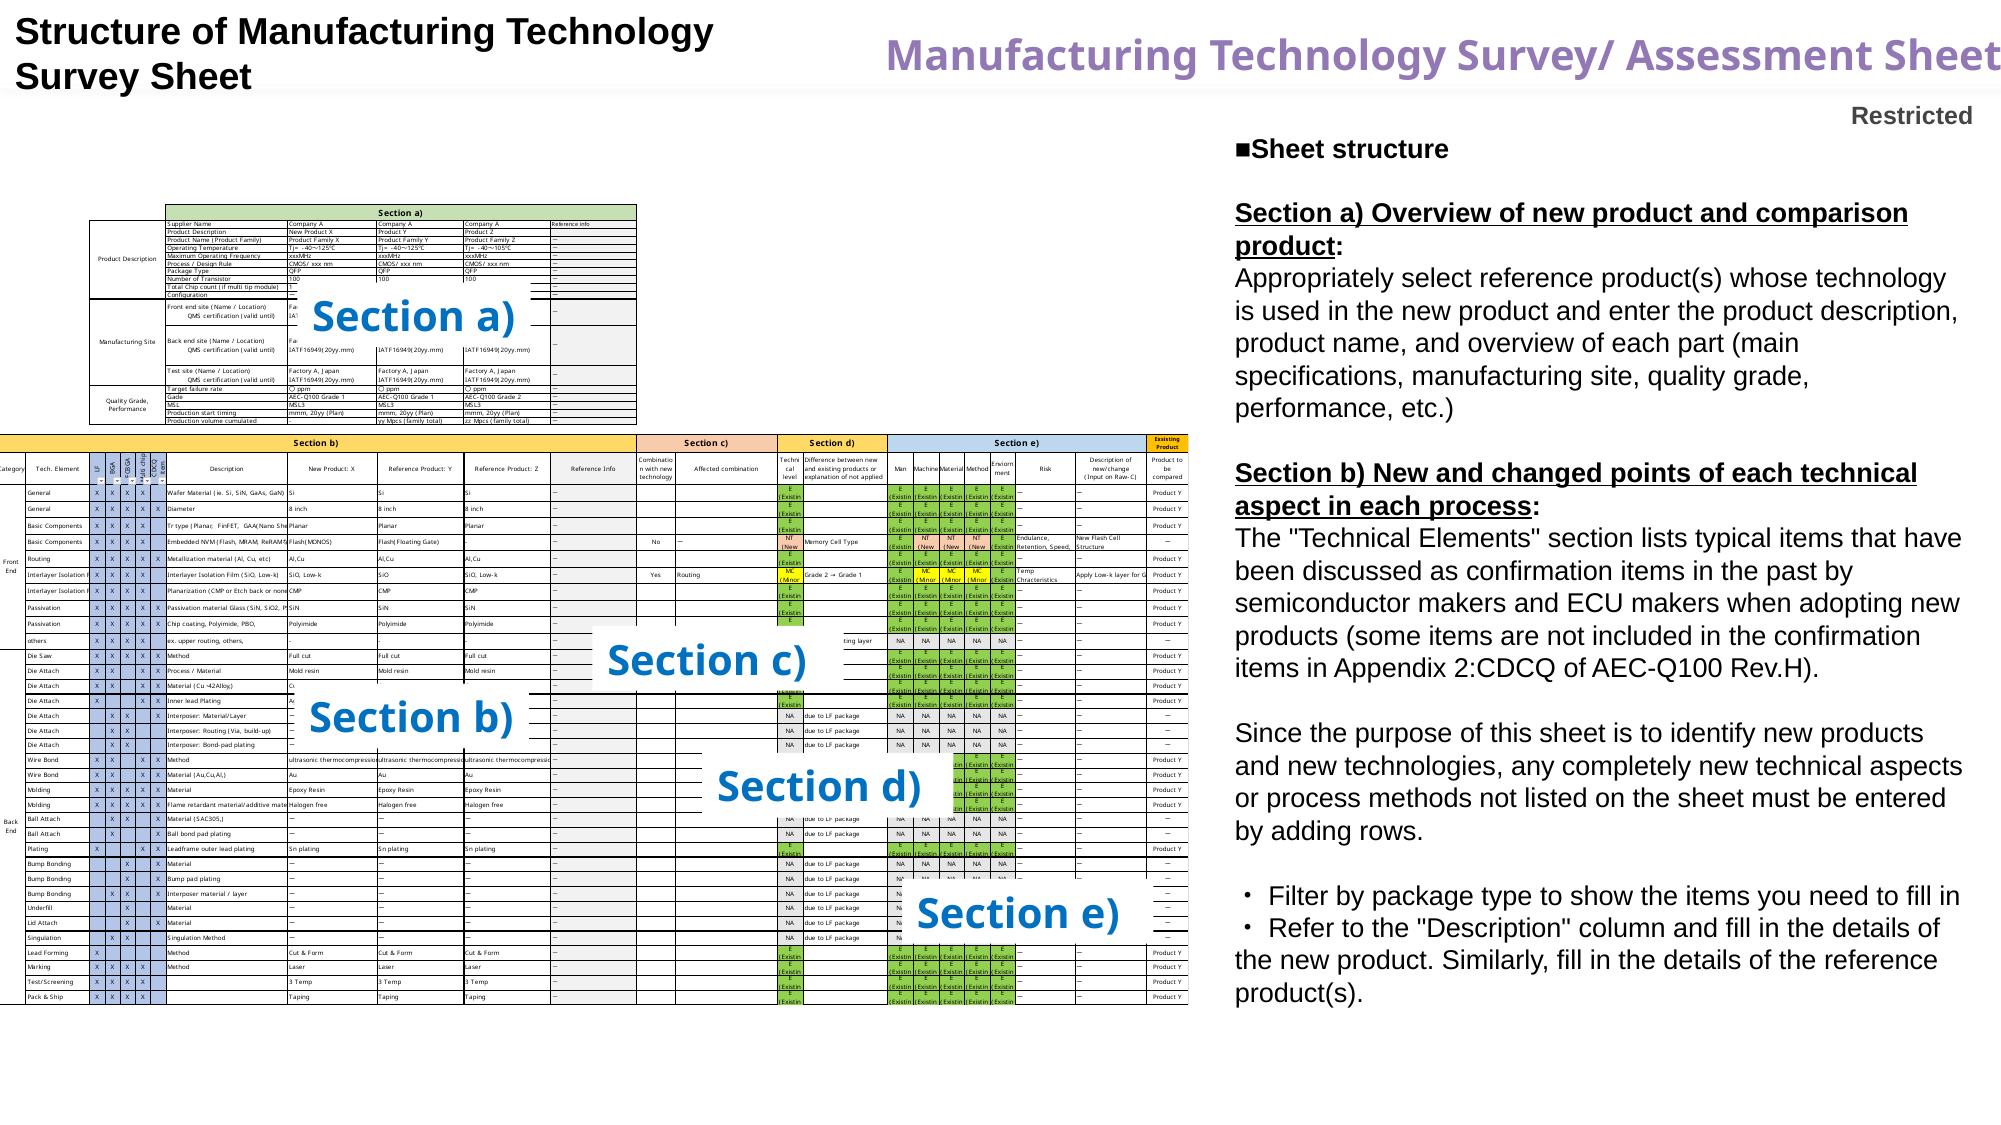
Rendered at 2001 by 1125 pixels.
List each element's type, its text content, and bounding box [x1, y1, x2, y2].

text_box ■Sheet structure Section a) Overview of new product and comparison product: Appropriately select reference product(s) whose technology is used in the new product and enter the product description, product name, and overview of each part (main specifications, manufacturing site, quality grade, performance, etc.) Section b) New and changed points of each technical aspect in each process: The "Technical Elements" section lists typical items that have been discussed as confirmation items in the past by semiconductor makers and ECU makers when adopting new products (some items are not included in the confirmation items in Appendix 2:CDCQ of AEC-Q100 Rev.H). Since the purpose of this sheet is to identify new products and new technologies, any completely new technical aspects or process methods not listed on the sheet must be entered by adding rows. ・Filter by package type to show the items you need to fill in ・Refer to the "Description" column and fill in the details of the new product. Similarly, fill in the details of the reference product(s). [1220, 123, 1984, 1051]
text_box Structure of Manufacturing Technology Survey Sheet [0, 0, 1104, 105]
text_box Restricted [1829, 92, 1989, 137]
picture [0, 204, 1189, 1006]
